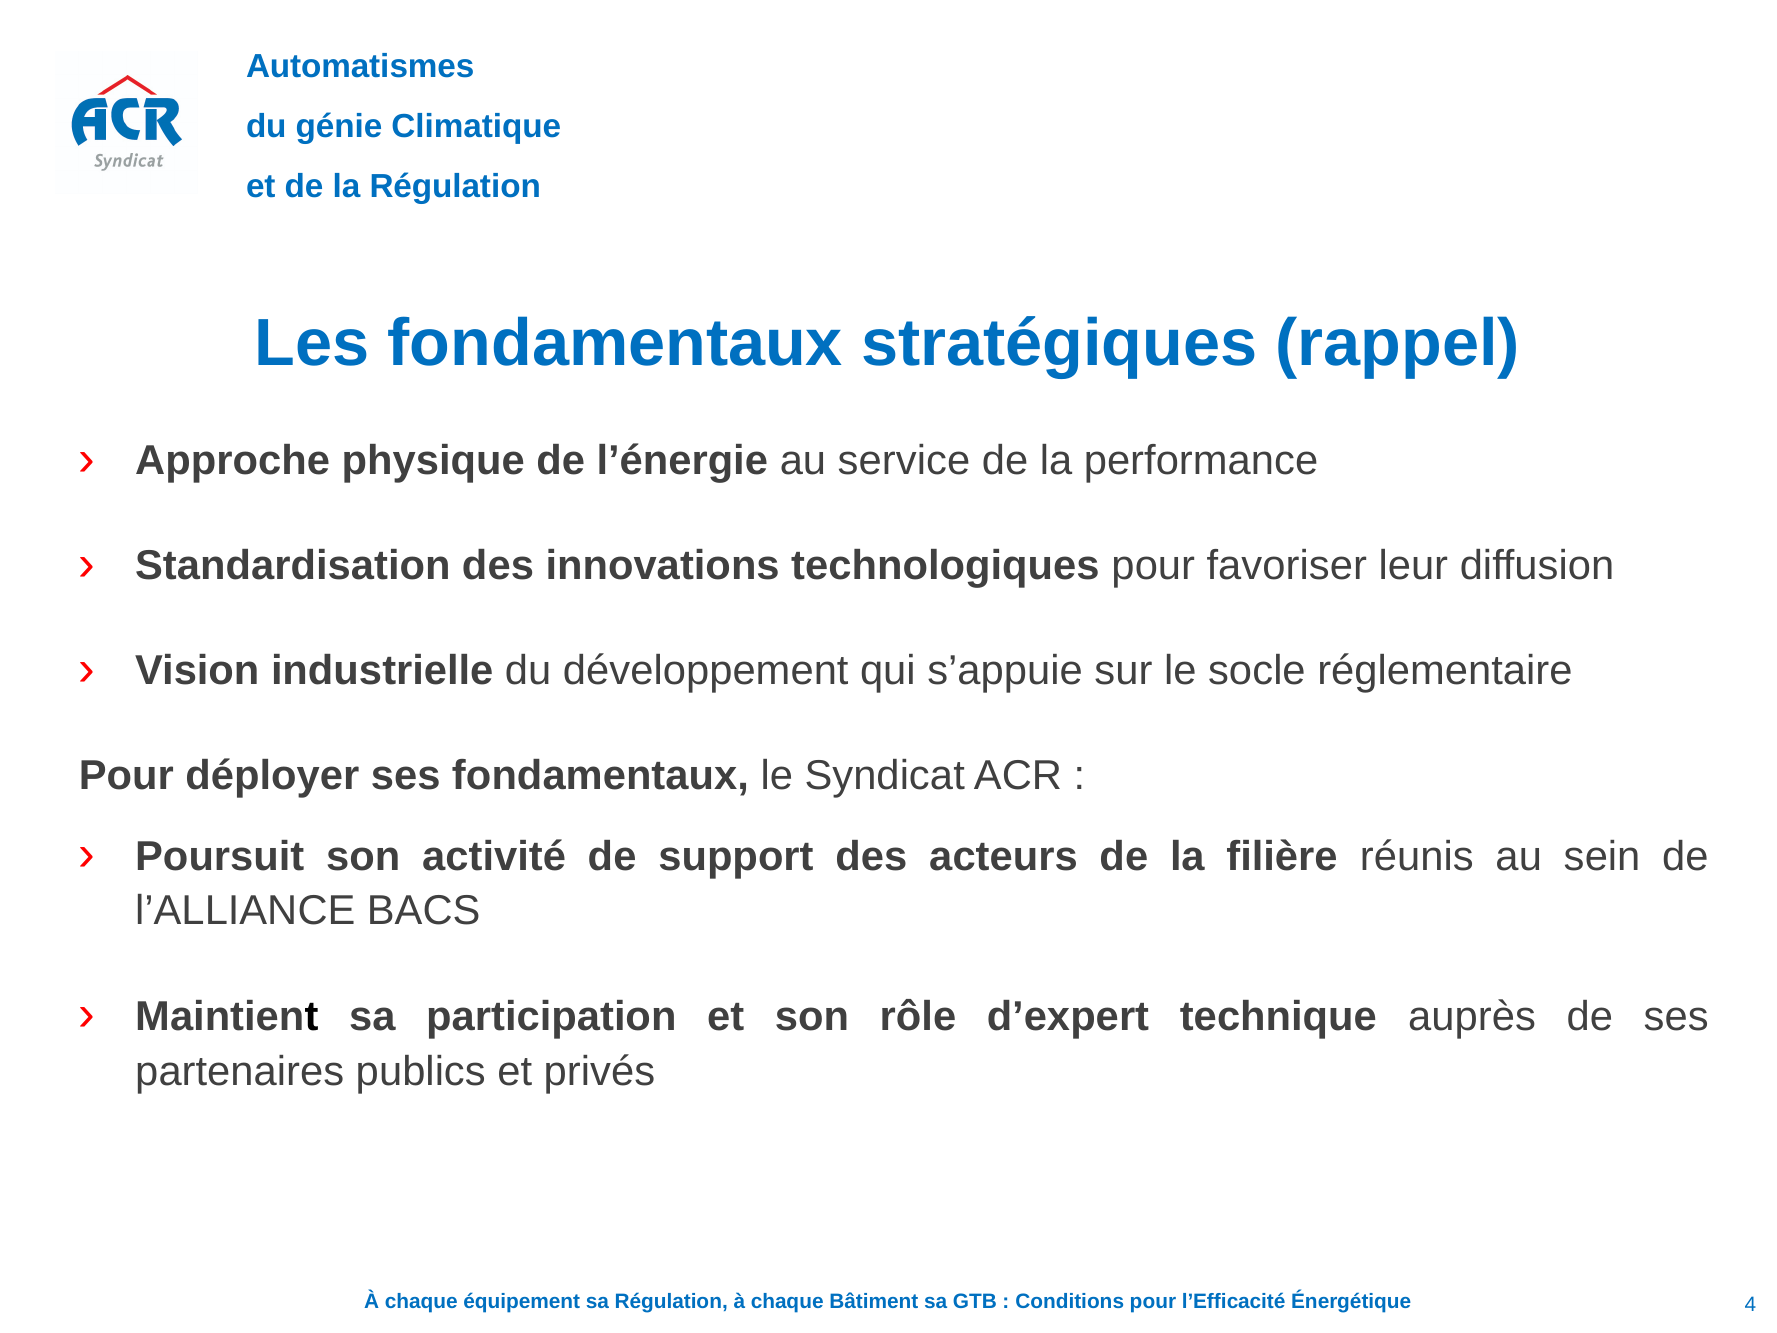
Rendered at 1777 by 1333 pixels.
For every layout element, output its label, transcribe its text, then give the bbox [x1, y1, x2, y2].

list Approche physique de l’énergie au service de la performance Standardisation des innovations technologiques pour favoriser leur diffusion Vision industrielle du développement qui s’appuie sur le socle réglementaire Pour déployer ses fondamentaux, le Syndicat ACR : Poursuit son activité de support des acteurs de la filière réunis au sein de l’ALLIANCE BACS Maintient sa participation et son rôle d’expert technique auprès de ses partenaires publics et privés [61, 419, 1727, 1247]
title Les fondamentaux stratégiques (rappel) [0, 246, 1776, 430]
picture [55, 51, 198, 194]
